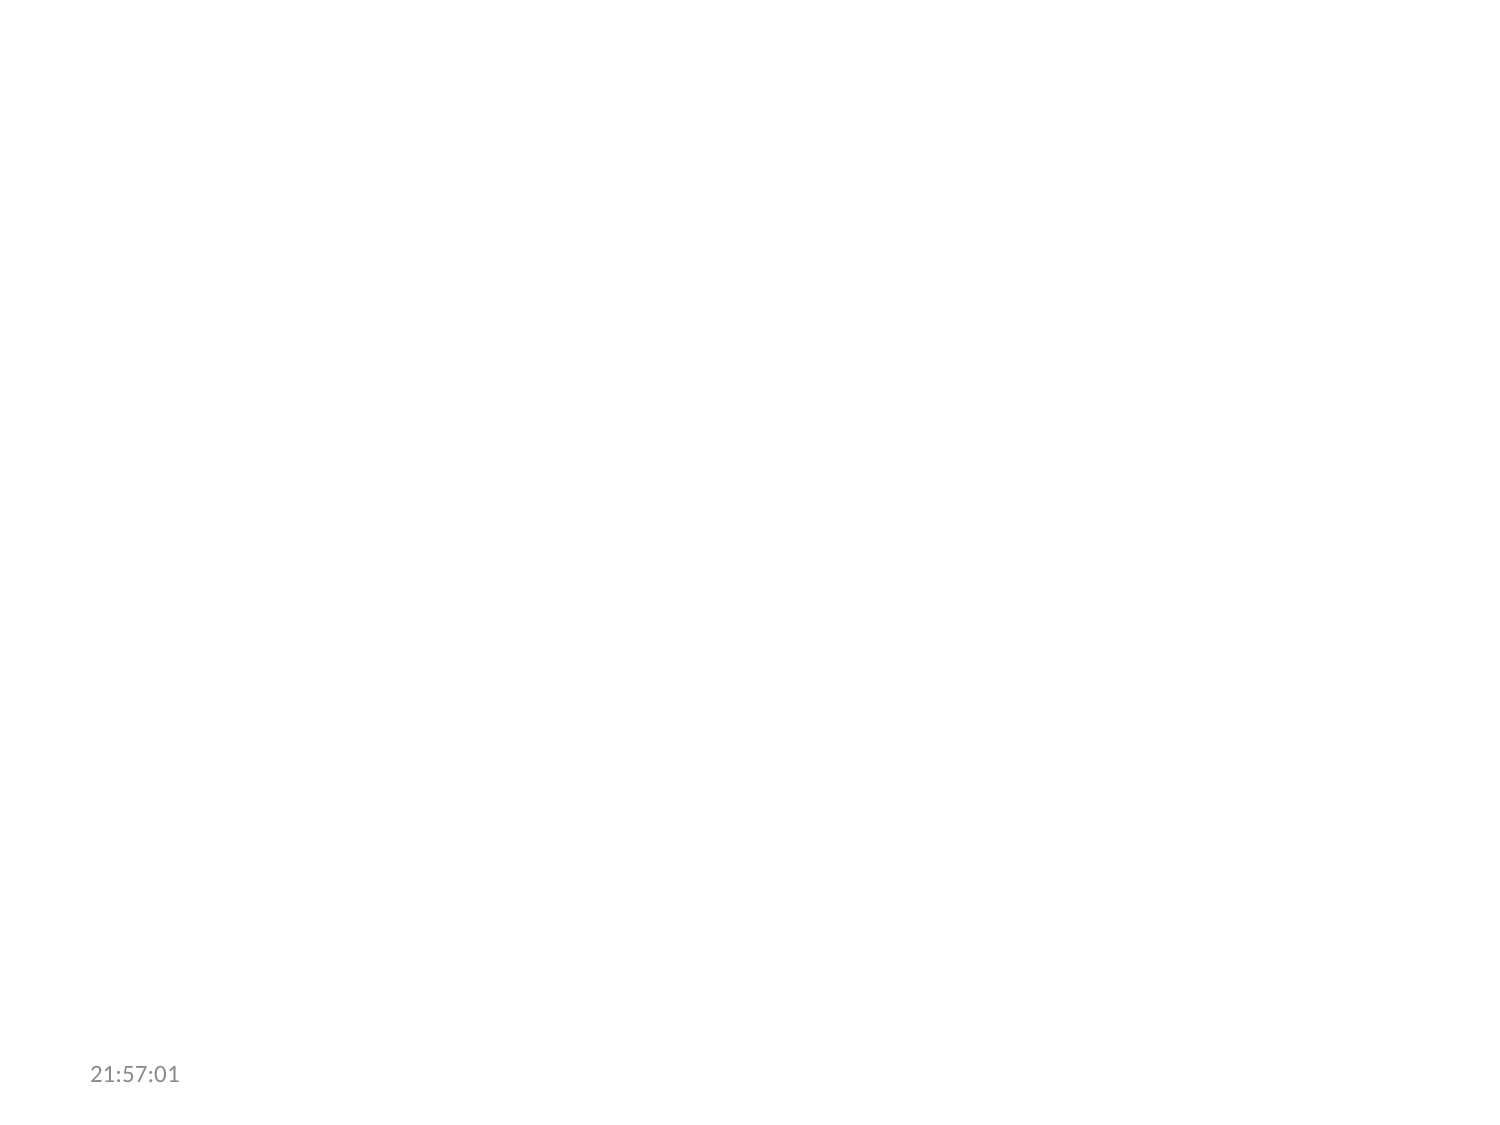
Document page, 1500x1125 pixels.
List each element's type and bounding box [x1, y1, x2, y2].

slide_number [75, 1042, 425, 1103]
